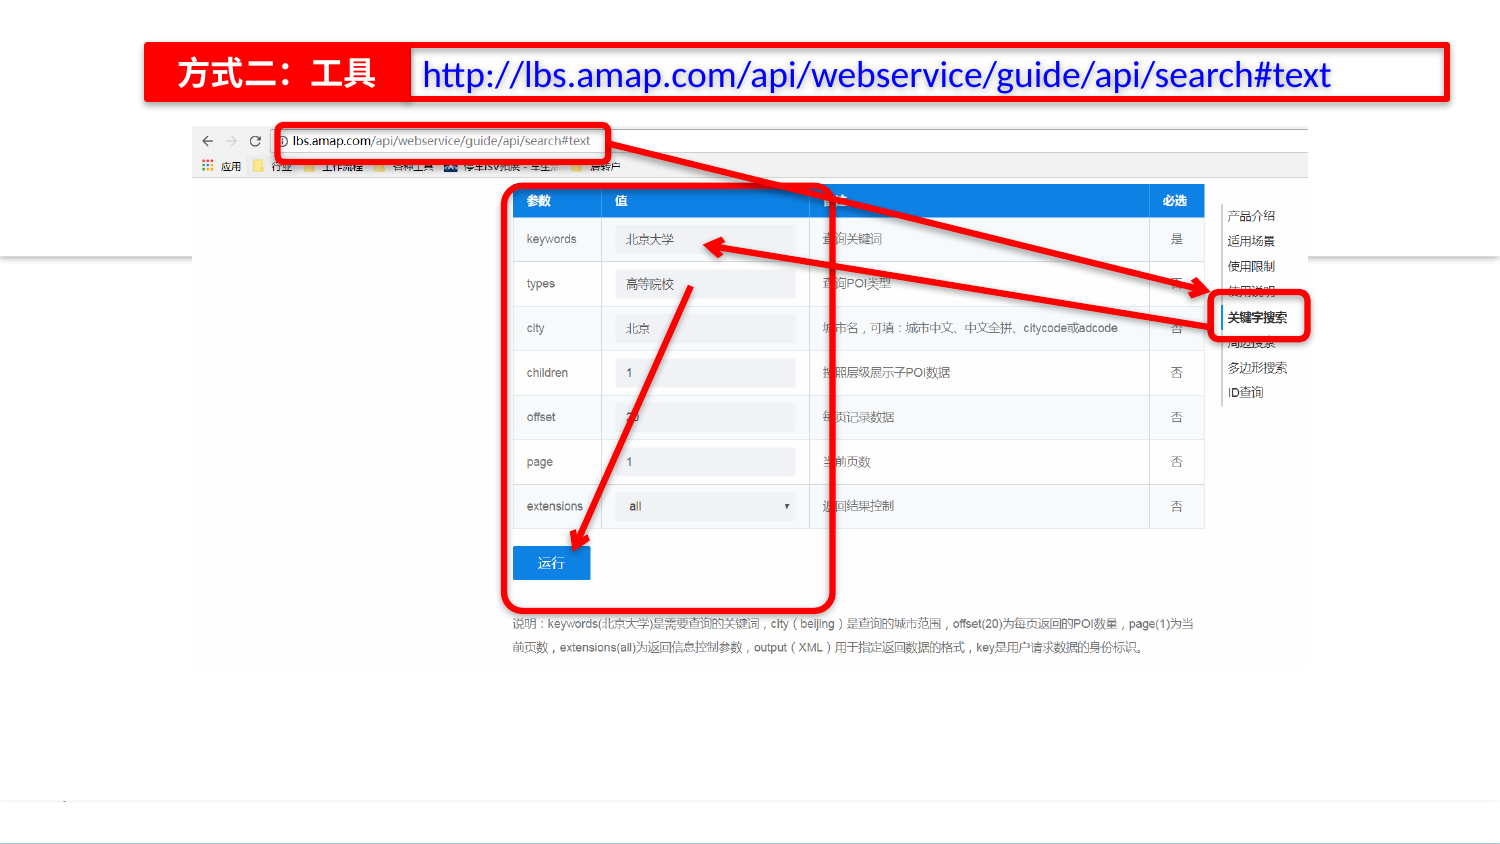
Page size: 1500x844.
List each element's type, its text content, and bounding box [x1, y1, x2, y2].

text_box 方式二：工具 [147, 44, 408, 100]
text_box [0, 0, 1500, 257]
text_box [572, 285, 692, 553]
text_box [702, 244, 1211, 328]
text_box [608, 143, 1211, 289]
picture [192, 126, 1308, 671]
text_box http://lbs.amap.com/api/webservice/guide/api/search#text [409, 44, 1448, 100]
